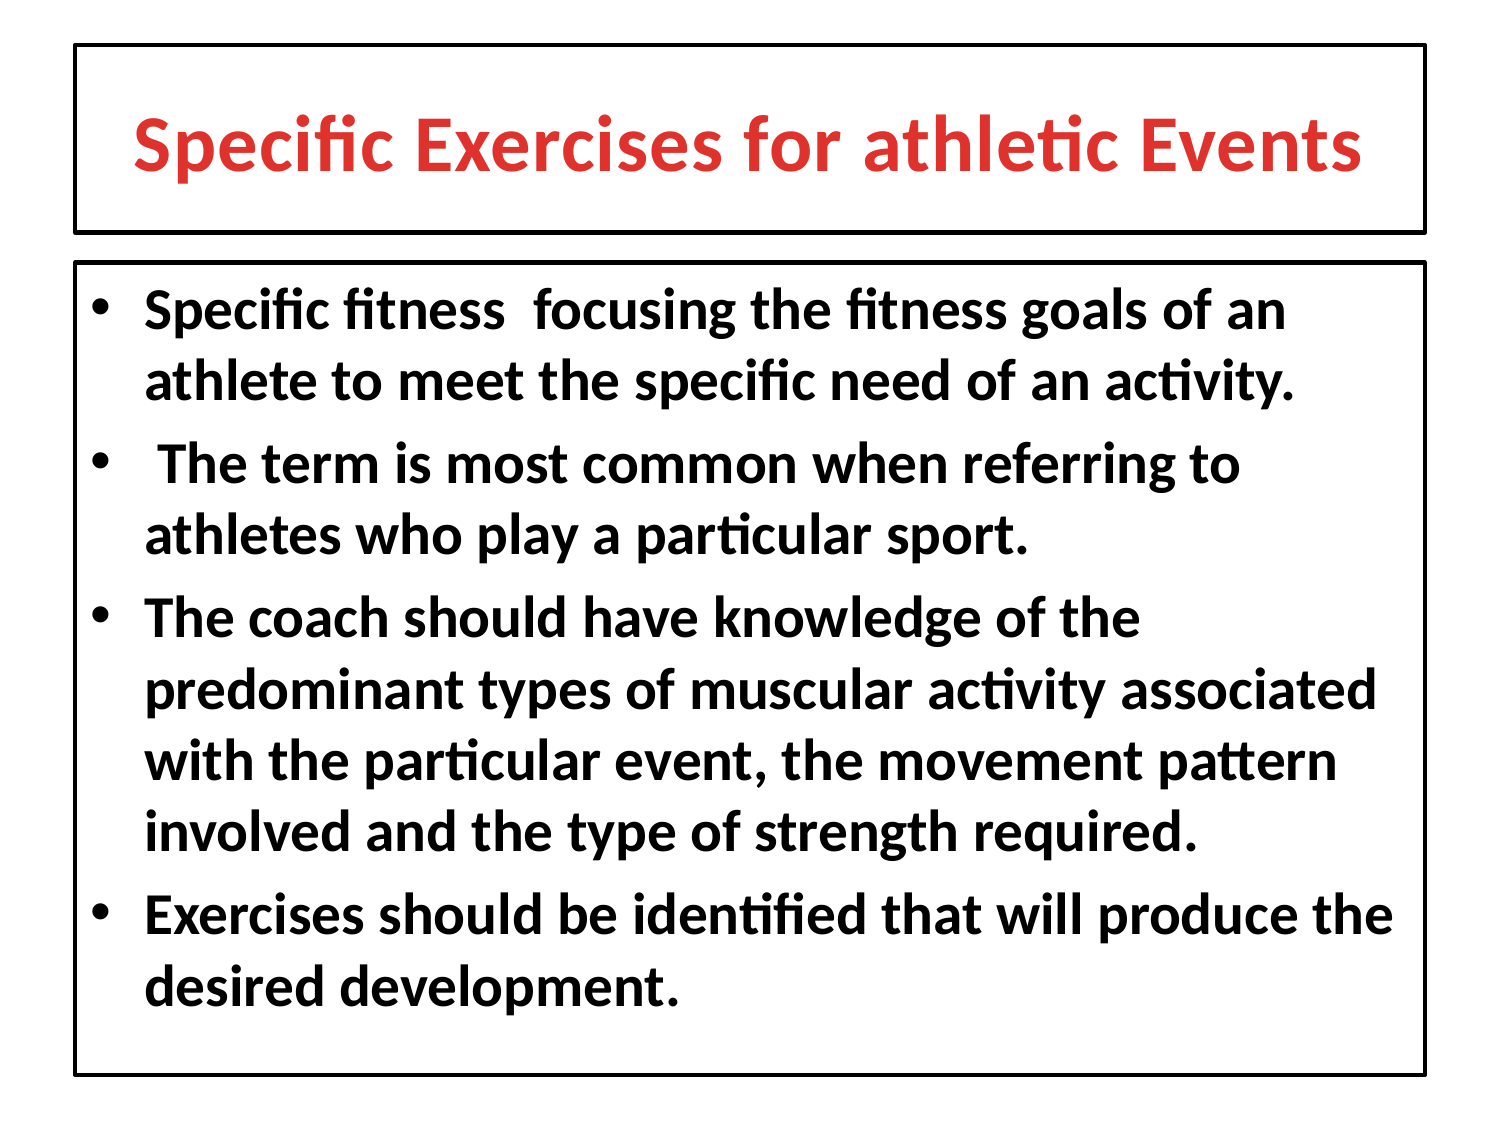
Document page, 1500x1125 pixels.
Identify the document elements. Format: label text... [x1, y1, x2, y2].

title Specific Exercises for athletic Events [73, 43, 1427, 235]
list Specific fitness focusing the fitness goals of an athlete to meet the specific need of an activity. The term is most common when referring to athletes who play a particular sport. The coach should have knowledge of the predominant types of muscular activity associated with the particular event, the movement pattern involved and the type of strength required. Exercises should be identified that will produce the desired development. [73, 260, 1427, 1077]
